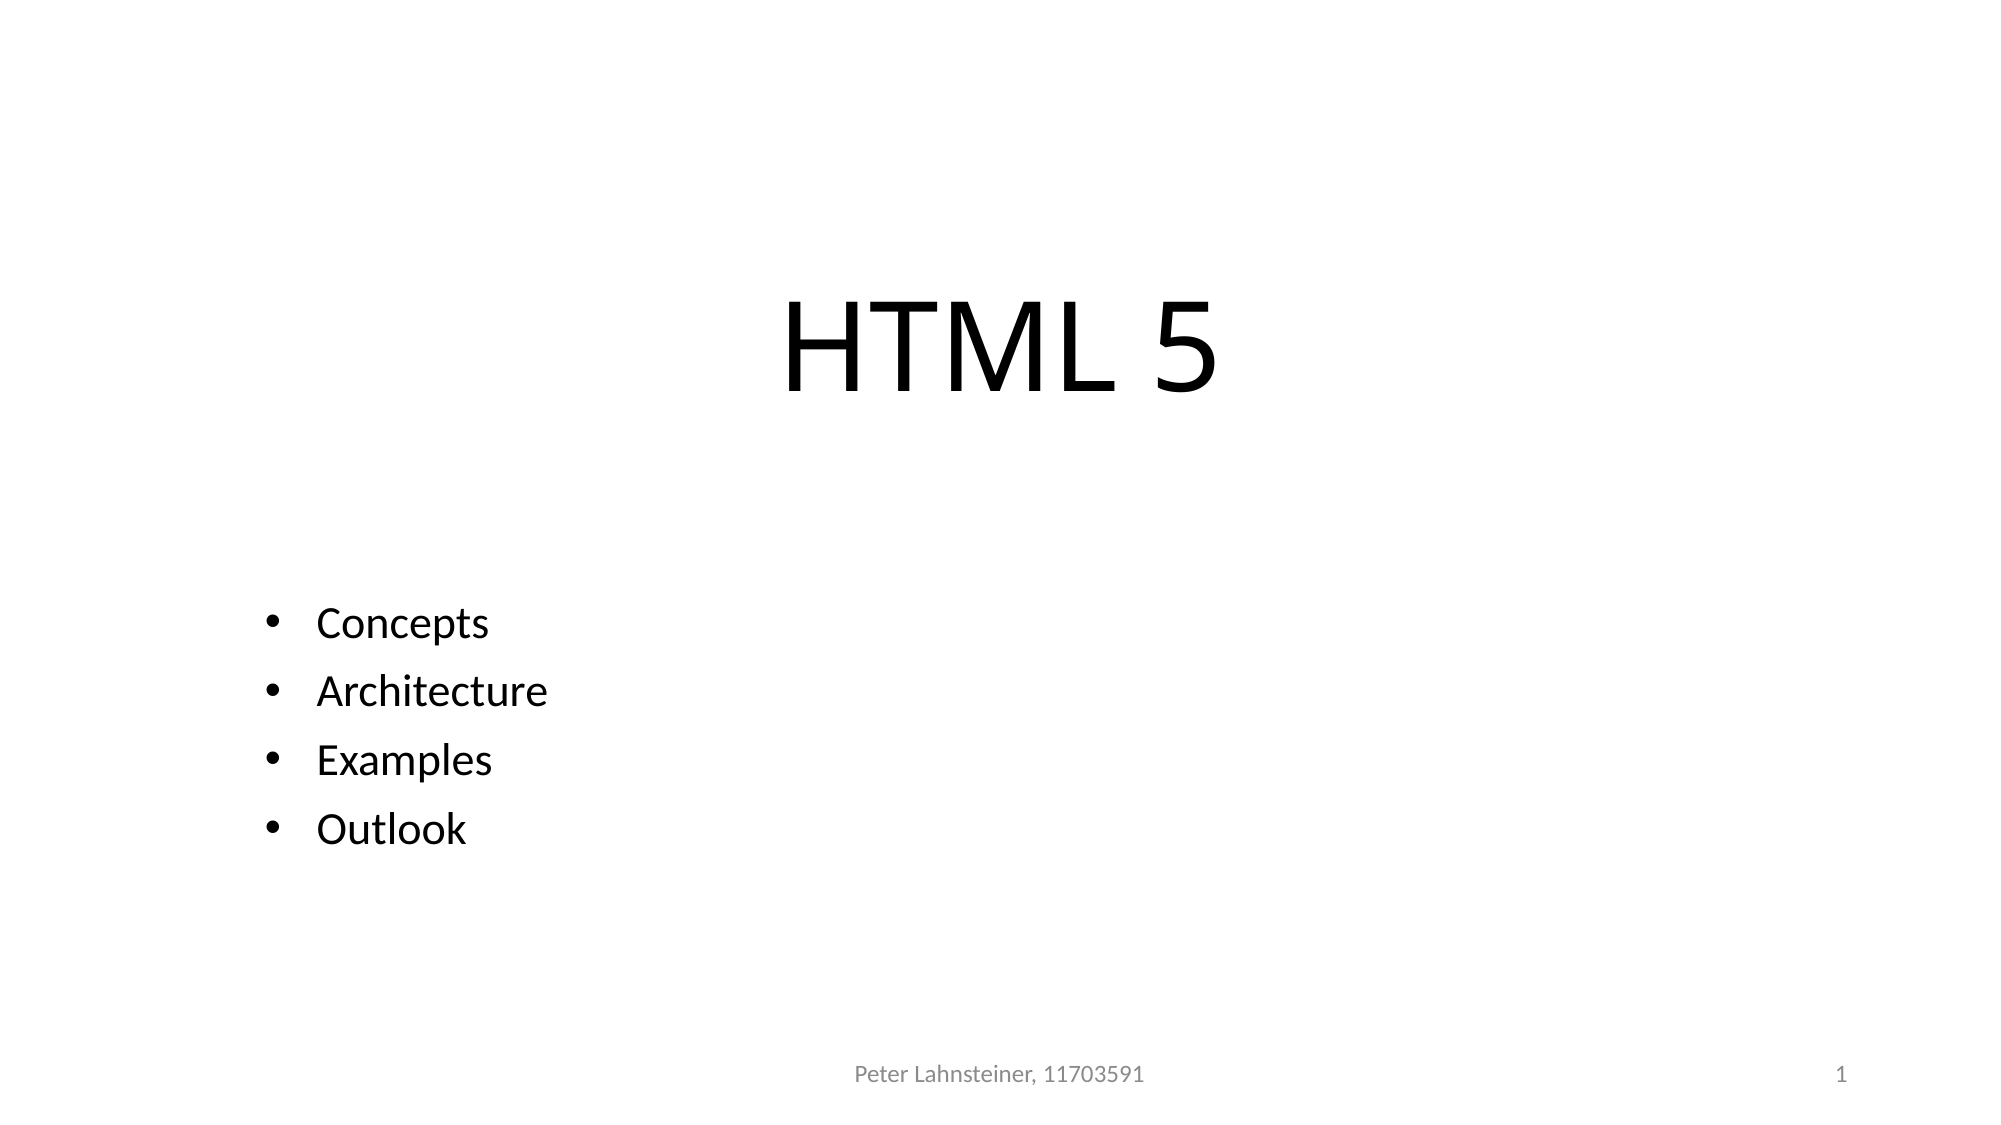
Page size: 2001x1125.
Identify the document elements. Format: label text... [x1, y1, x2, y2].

footer Peter Lahnsteiner, 11703591 [662, 1042, 1338, 1103]
slide_number 1 [1412, 1042, 1863, 1103]
text_box HTML 5 [249, 184, 1750, 576]
text_box Concepts Architecture Examples Outlook [249, 590, 1750, 863]
